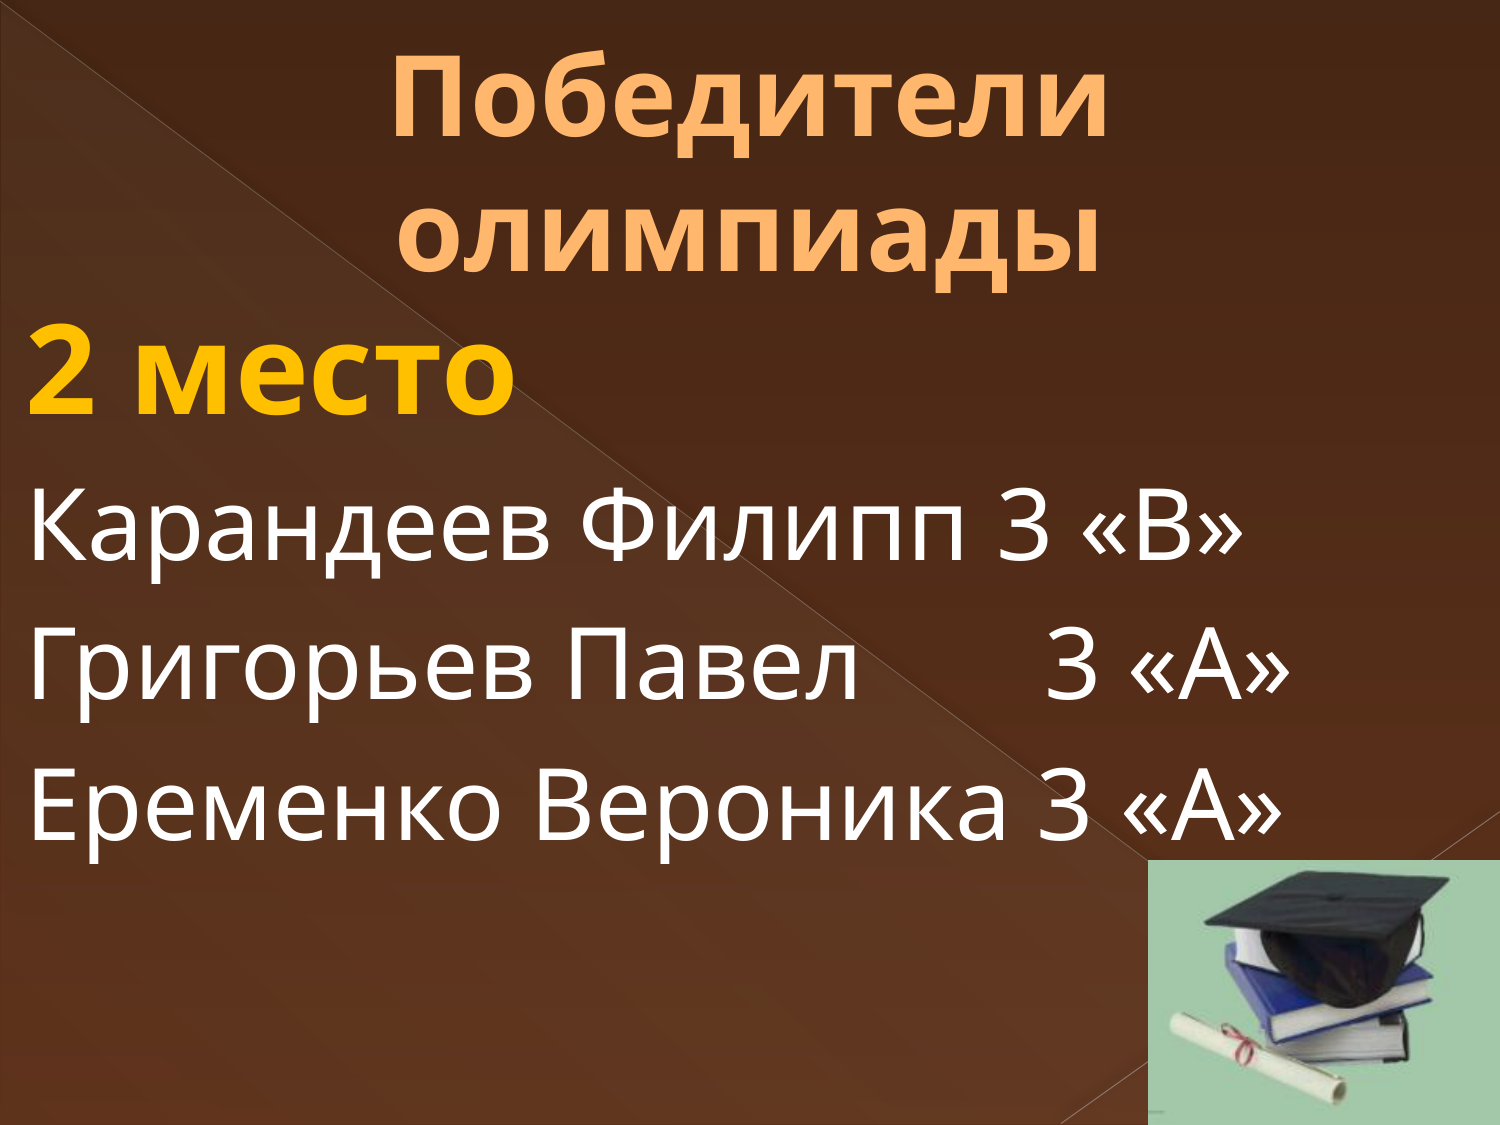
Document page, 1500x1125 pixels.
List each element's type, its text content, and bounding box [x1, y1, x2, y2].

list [1148, 859, 1500, 1125]
list 2 место Карандеев Филипп 3 «В» Григорьев Павел 3 «А» Еременко Вероника 3 «А» [0, 282, 1412, 1125]
title Победители олимпиады [75, 43, 1425, 274]
